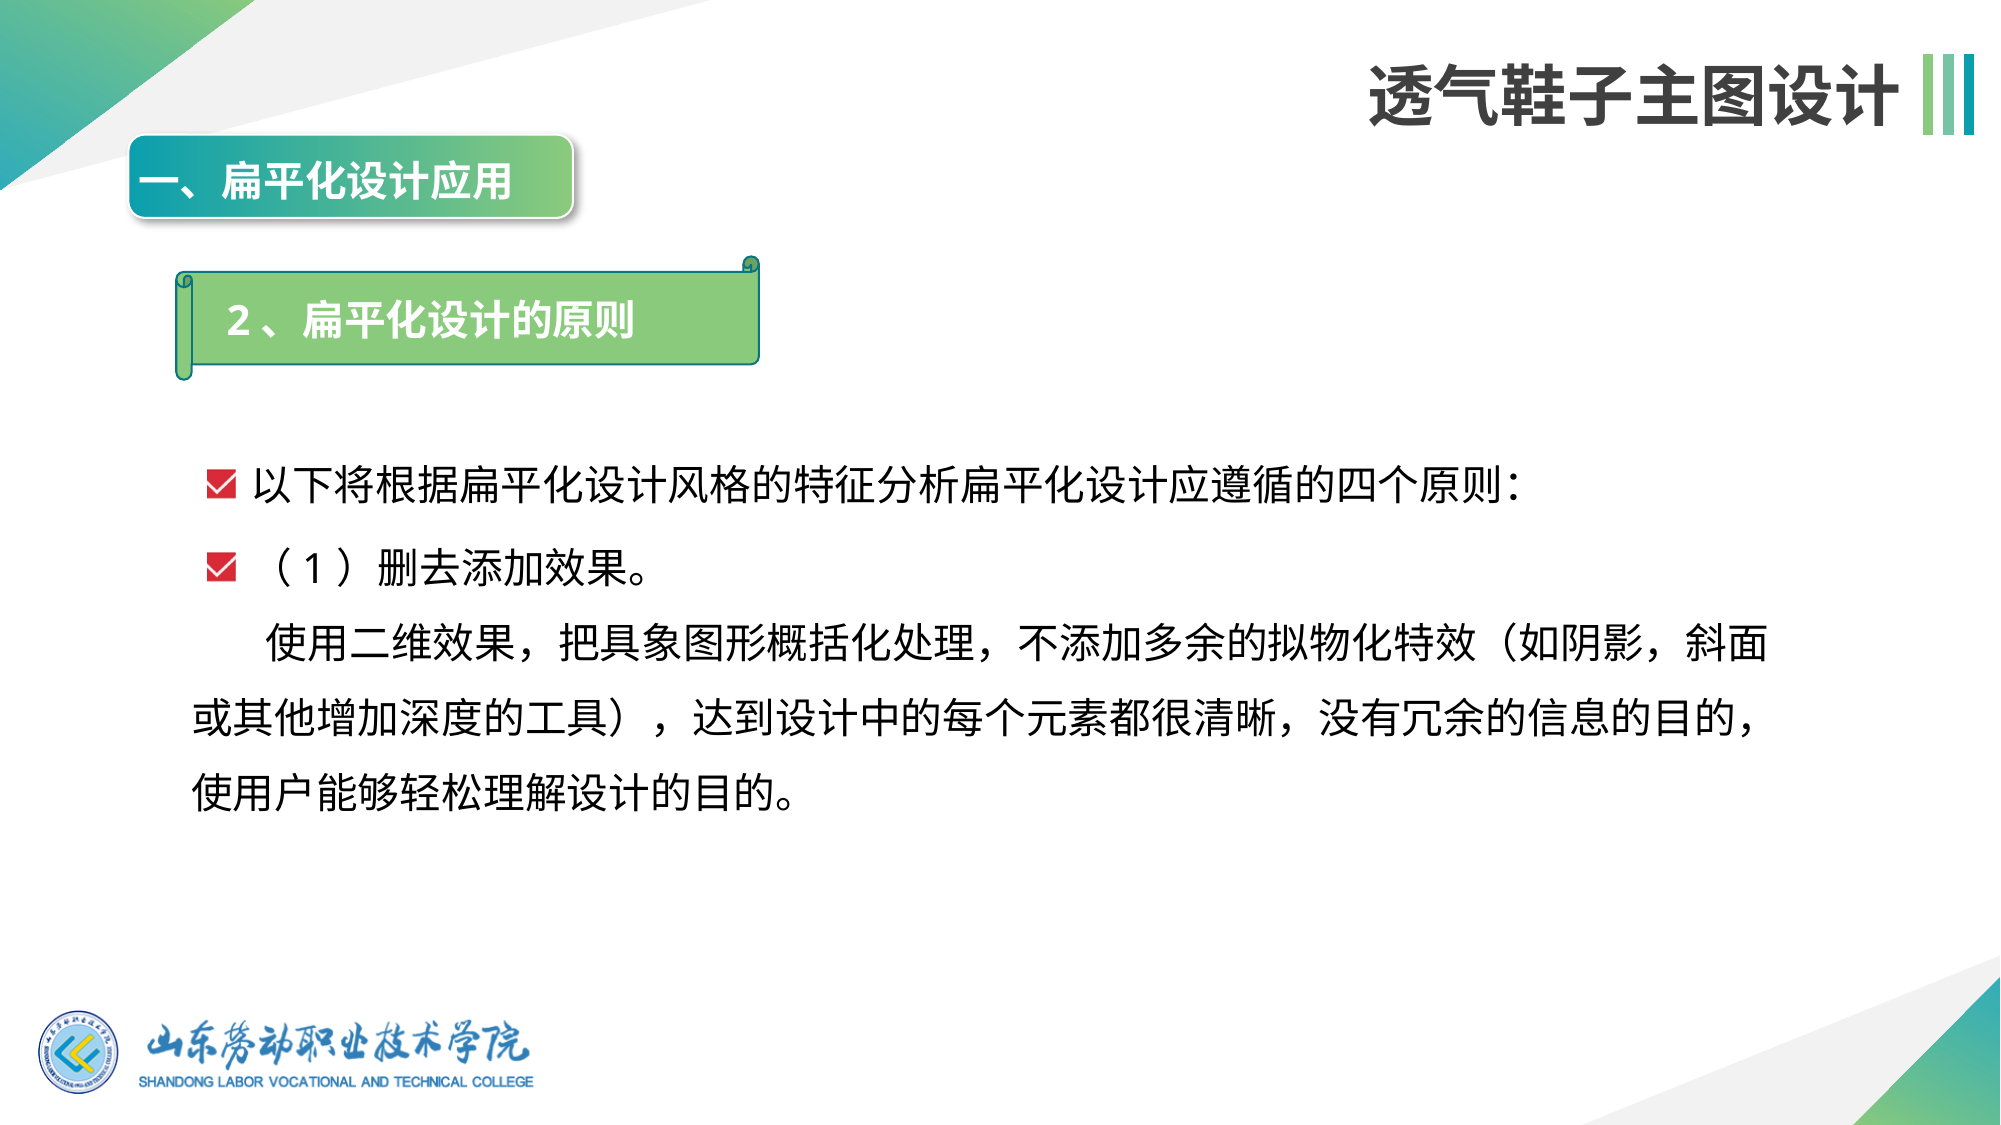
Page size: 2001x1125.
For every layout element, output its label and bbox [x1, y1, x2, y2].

picture [38, 1010, 550, 1094]
text_box [1928, 54, 1969, 136]
text_box [39, 134, 908, 218]
text_box [0, 0, 2000, 1125]
